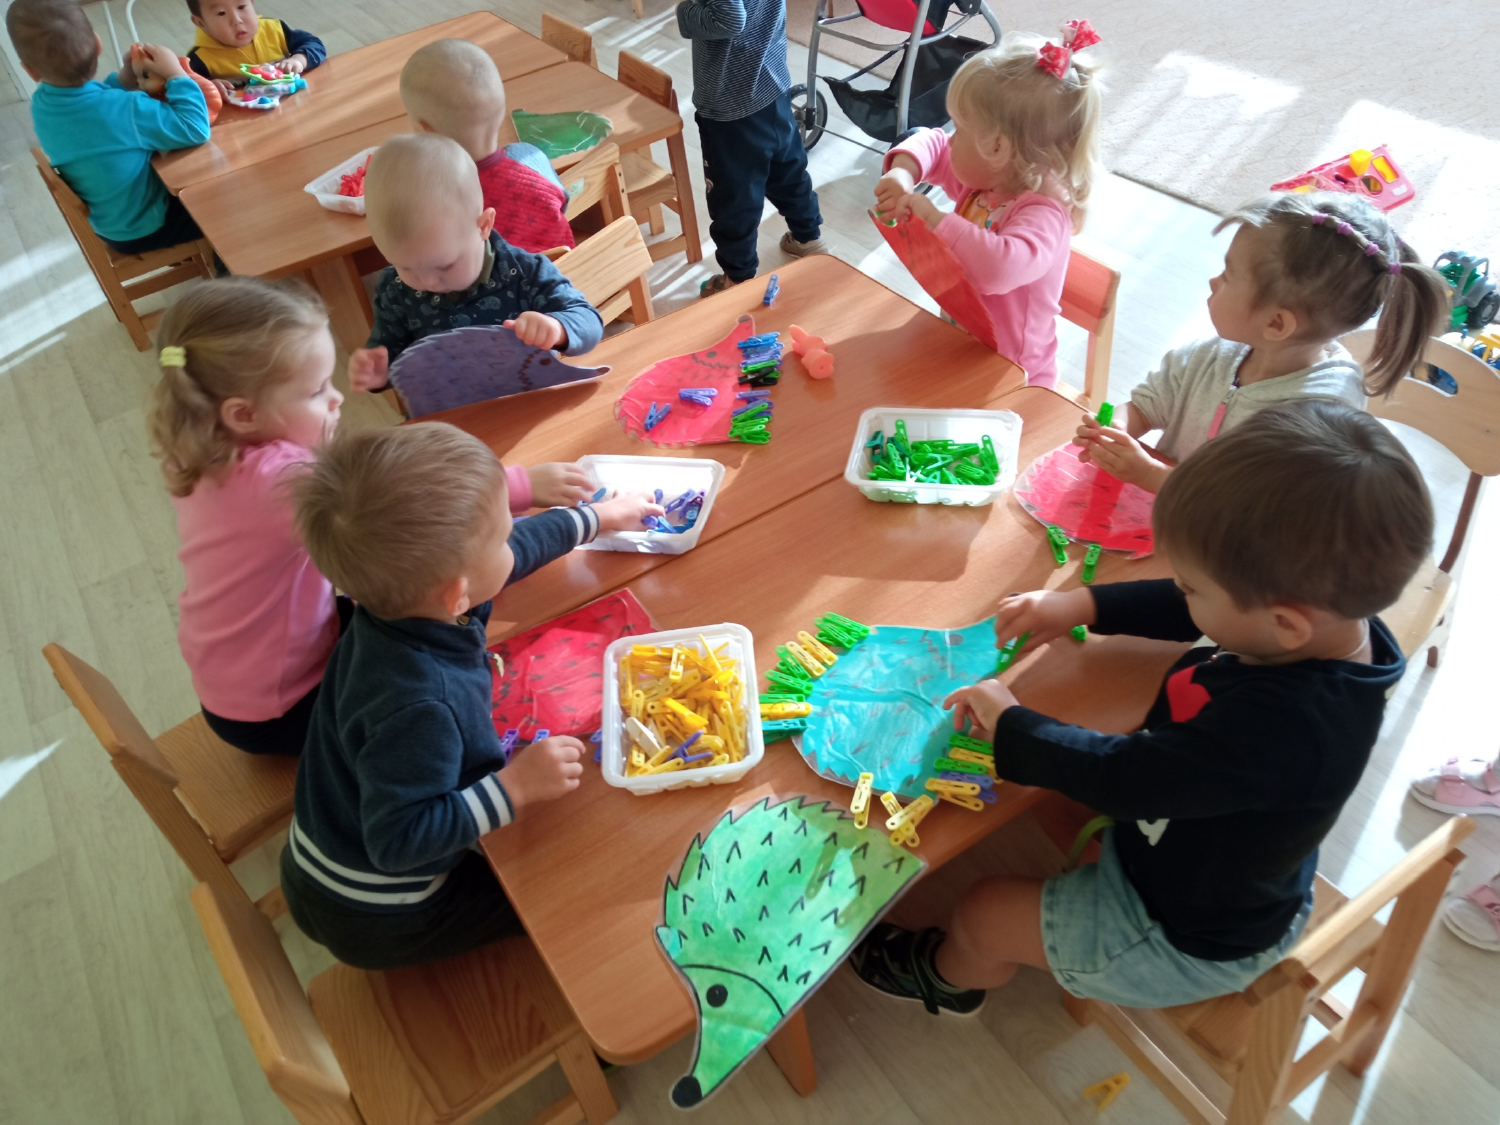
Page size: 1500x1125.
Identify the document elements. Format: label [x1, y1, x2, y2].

list [0, 0, 1500, 1125]
